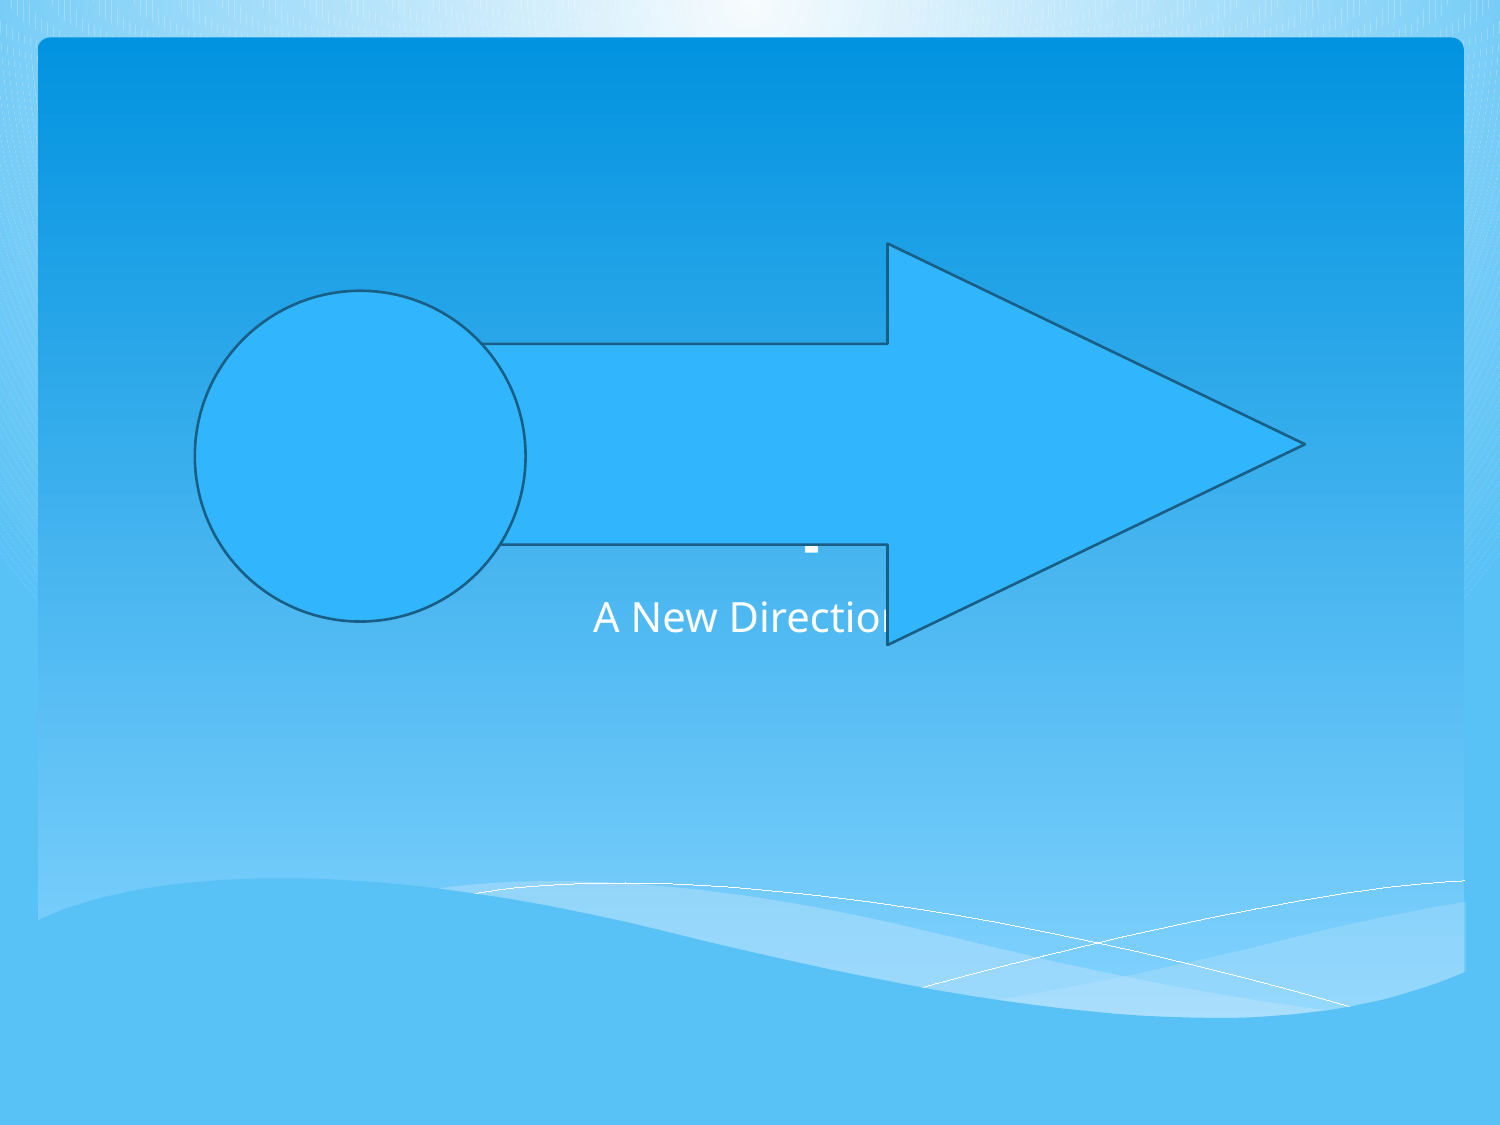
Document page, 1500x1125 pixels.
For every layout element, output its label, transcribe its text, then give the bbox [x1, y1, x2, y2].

title Transport [112, 262, 886, 555]
title Transport [932, 262, 1388, 555]
subtitle A New Direction [225, 583, 1275, 825]
text_box [483, 242, 1307, 647]
text_box [193, 289, 527, 623]
